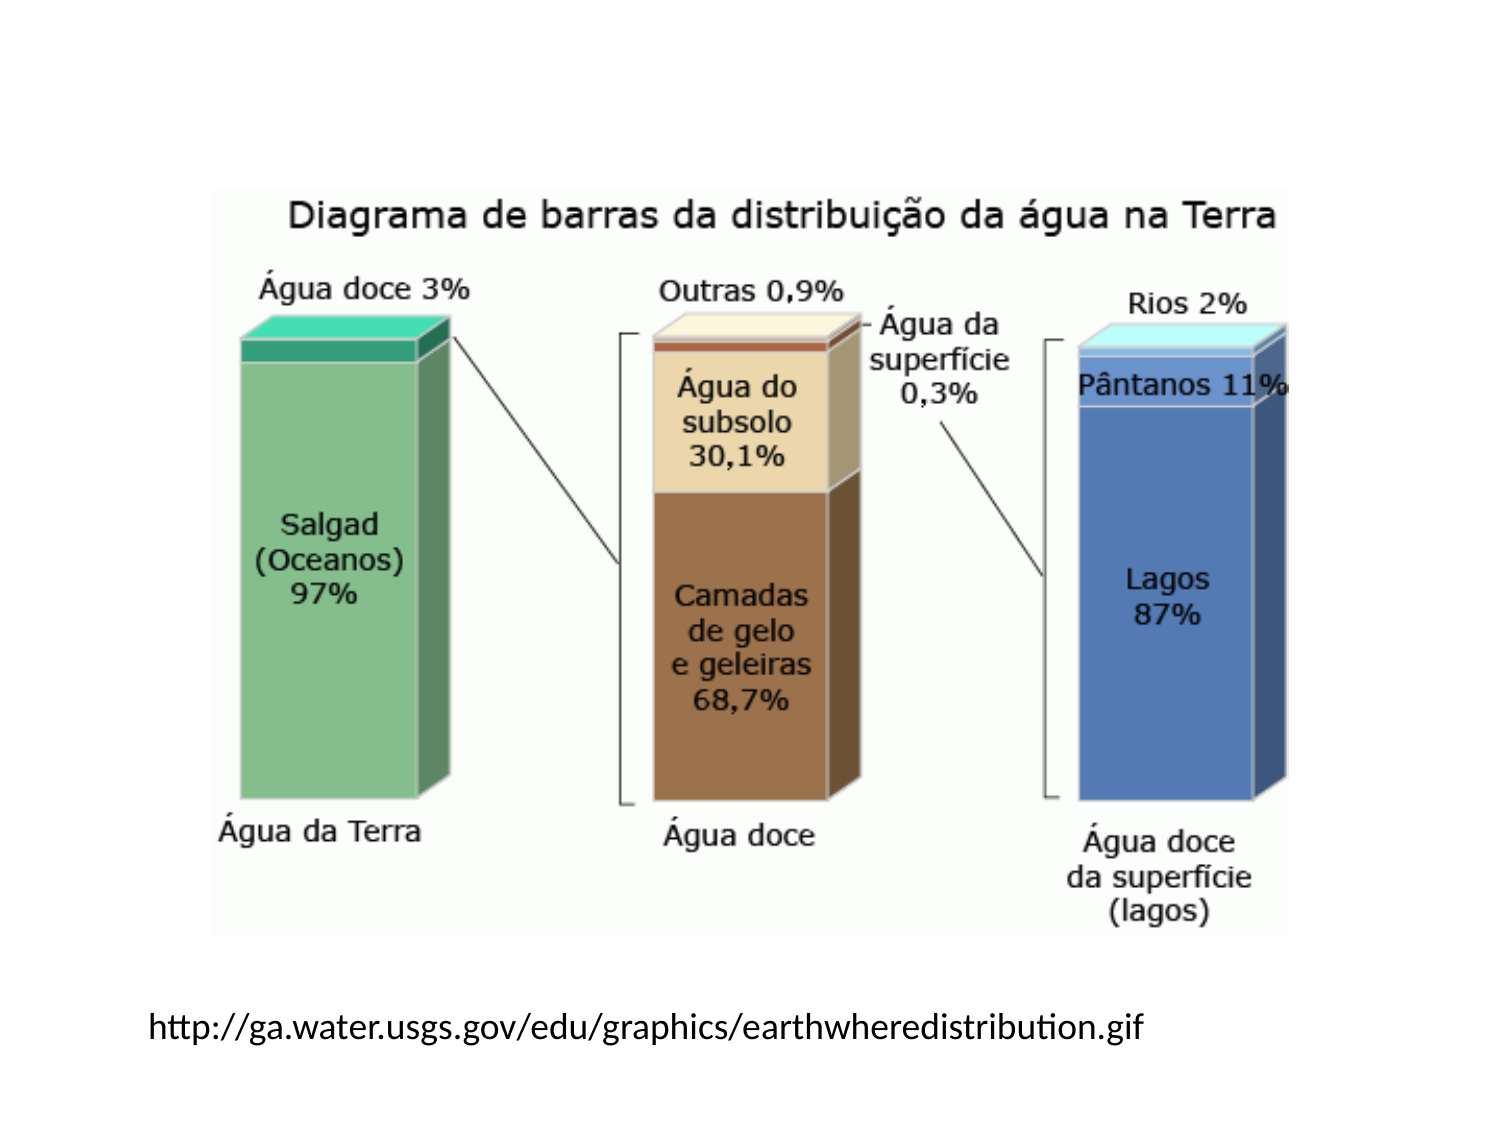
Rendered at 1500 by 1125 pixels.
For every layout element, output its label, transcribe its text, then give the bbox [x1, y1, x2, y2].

text_box http://ga.water.usgs.gov/edu/graphics/earthwheredistribution.gif [133, 994, 1161, 1055]
picture [210, 189, 1290, 936]
